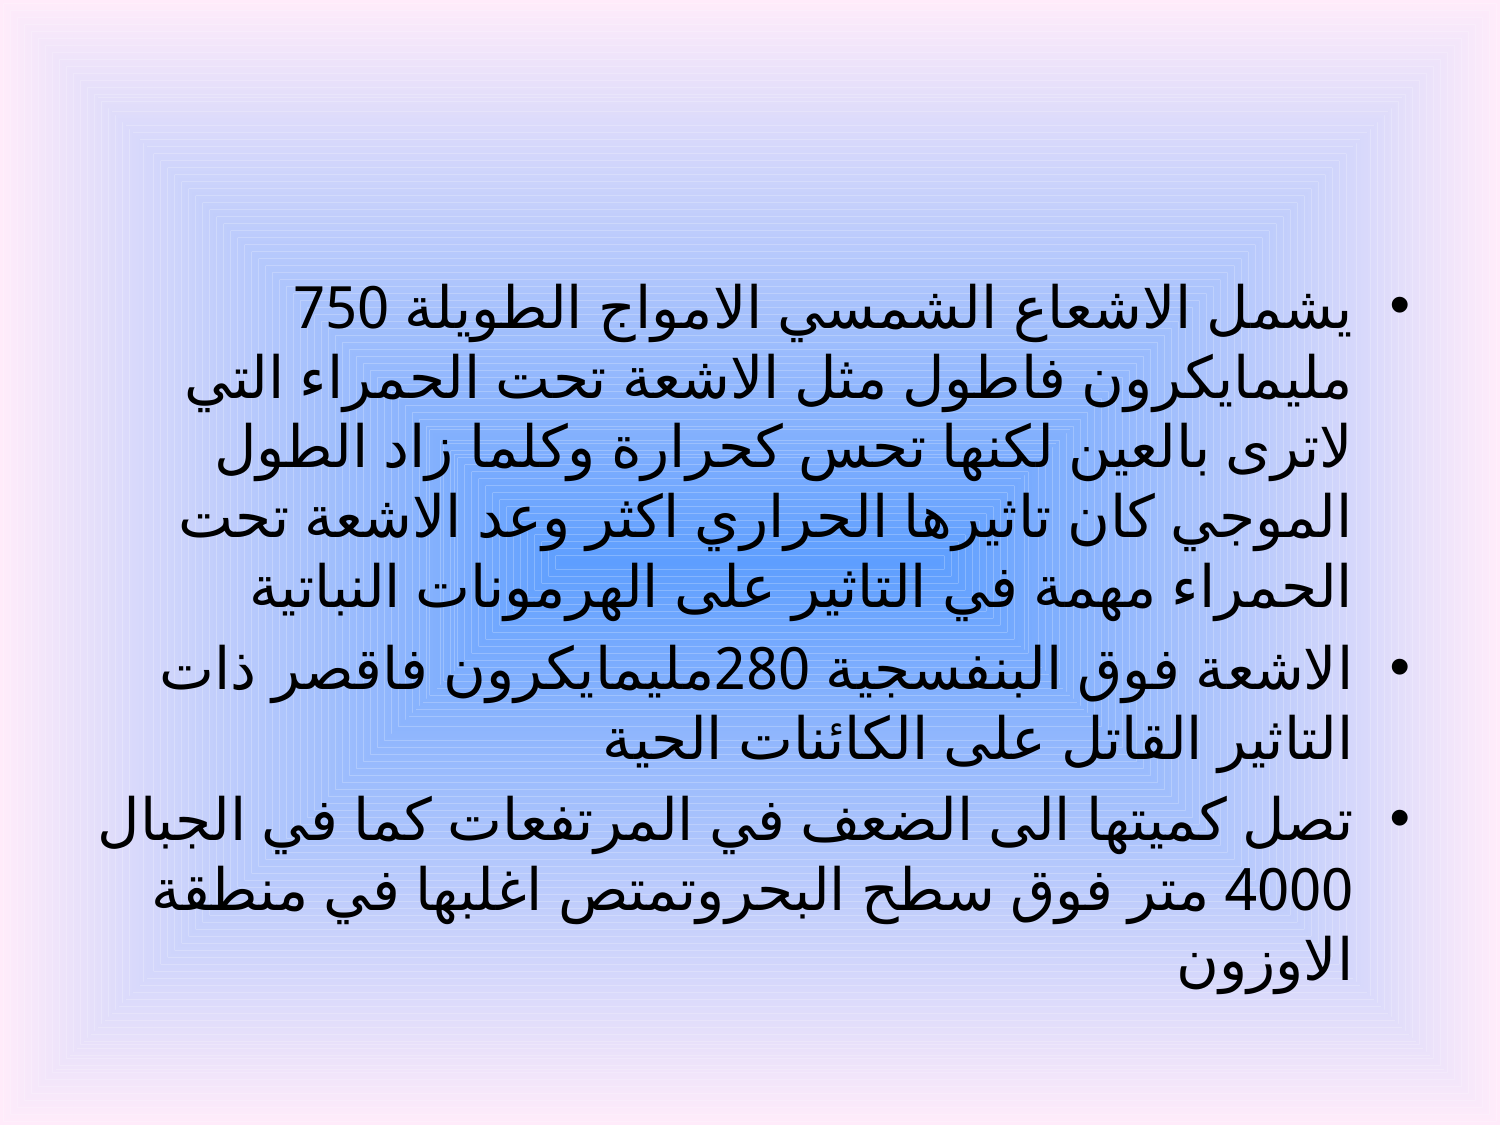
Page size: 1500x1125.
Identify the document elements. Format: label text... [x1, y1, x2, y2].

list يشمل الاشعاع الشمسي الامواج الطويلة 750 مليمايكرون فاطول مثل الاشعة تحت الحمراء التي لاترى بالعين لكنها تحس كحرارة وكلما زاد الطول الموجي كان تاثيرها الحراري اكثر وعد الاشعة تحت الحمراء مهمة في التاثير على الهرمونات النباتية الاشعة فوق البنفسجية 280مليمايكرون فاقصر ذات التاثير القاتل على الكائنات الحية تصل كميتها الى الضعف في المرتفعات كما في الجبال 4000 متر فوق سطح البحروتمتص اغلبها في منطقة الاوزون [75, 262, 1425, 1005]
